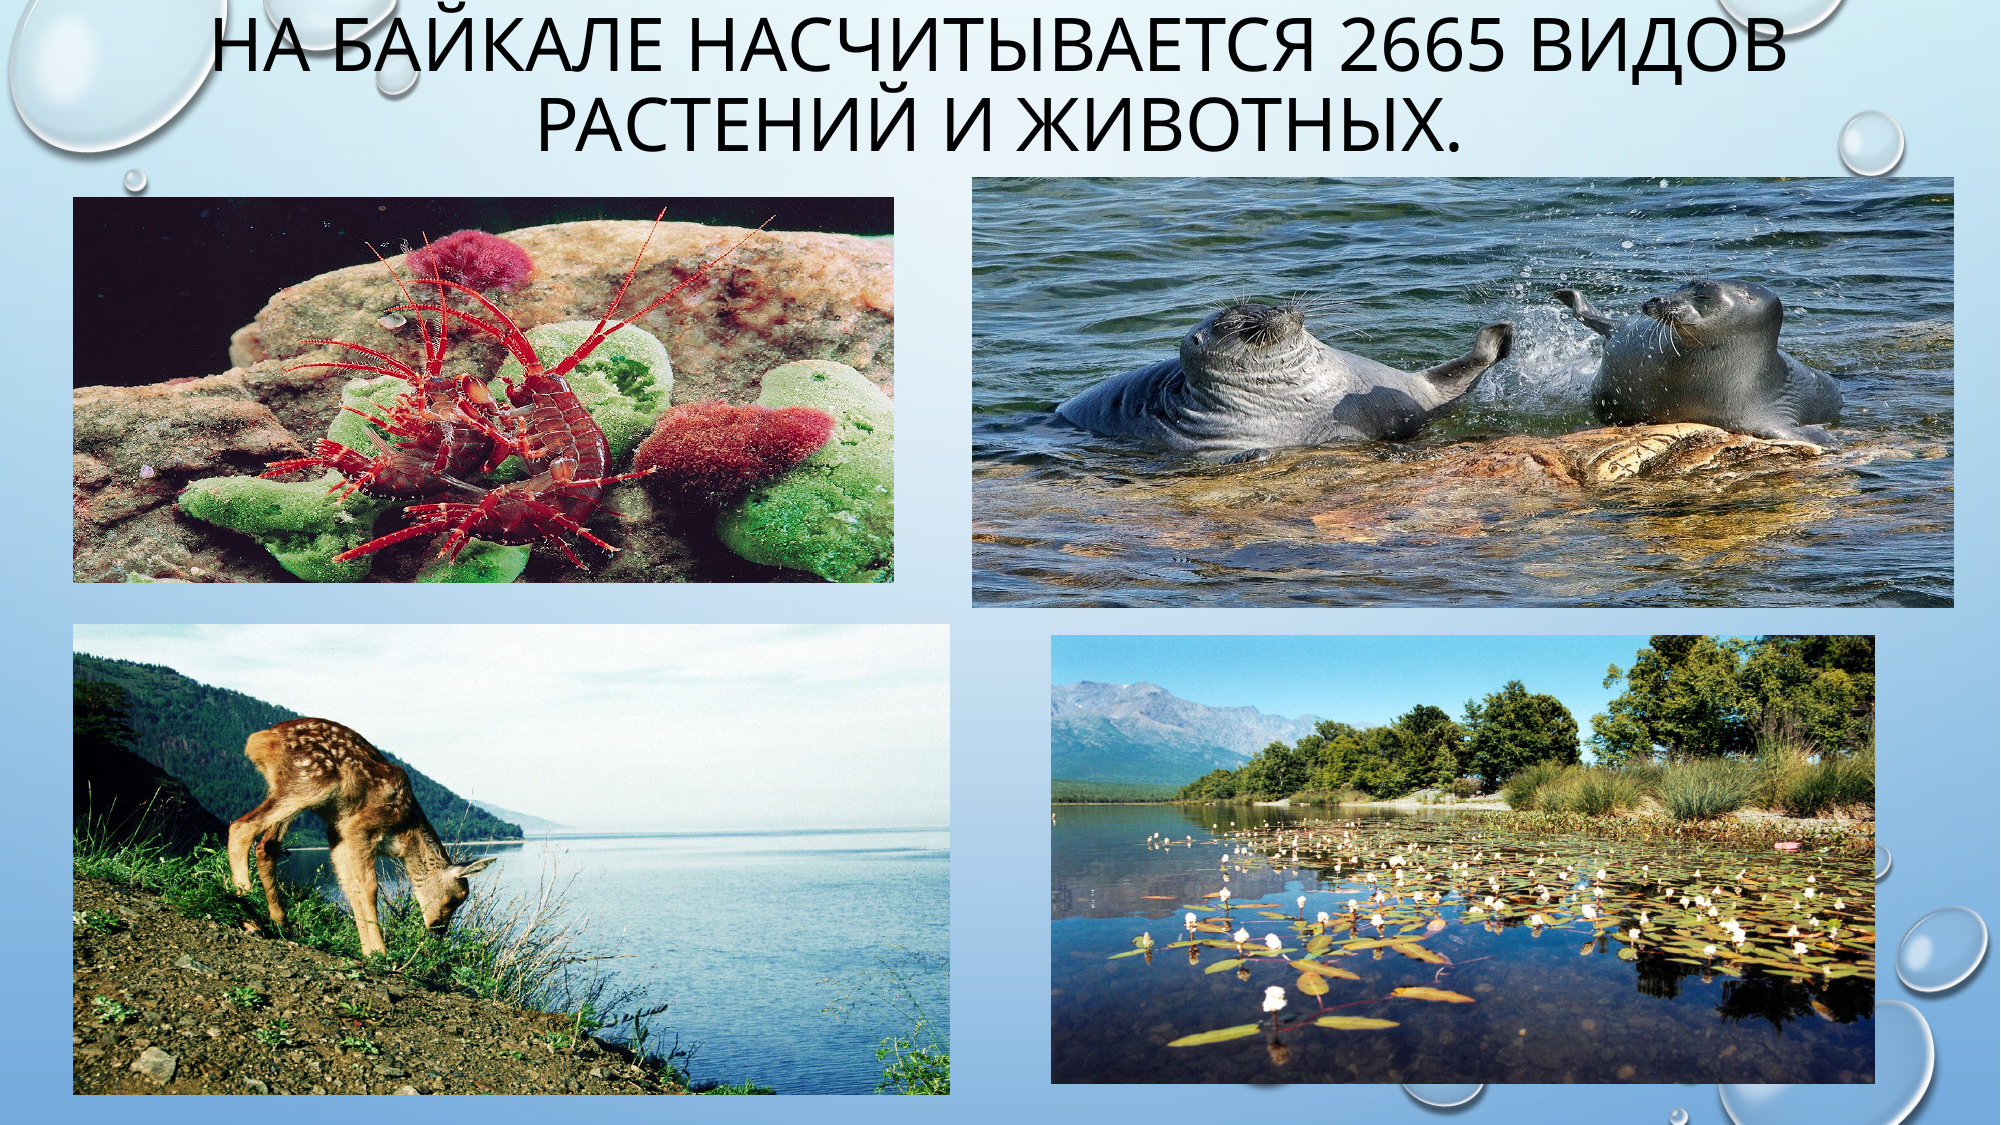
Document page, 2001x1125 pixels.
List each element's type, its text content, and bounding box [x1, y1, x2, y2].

title На Байкале насчитывается 2665 видов растений и животных. [149, 0, 1851, 176]
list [972, 177, 1954, 608]
picture [0, 0, 2000, 1125]
